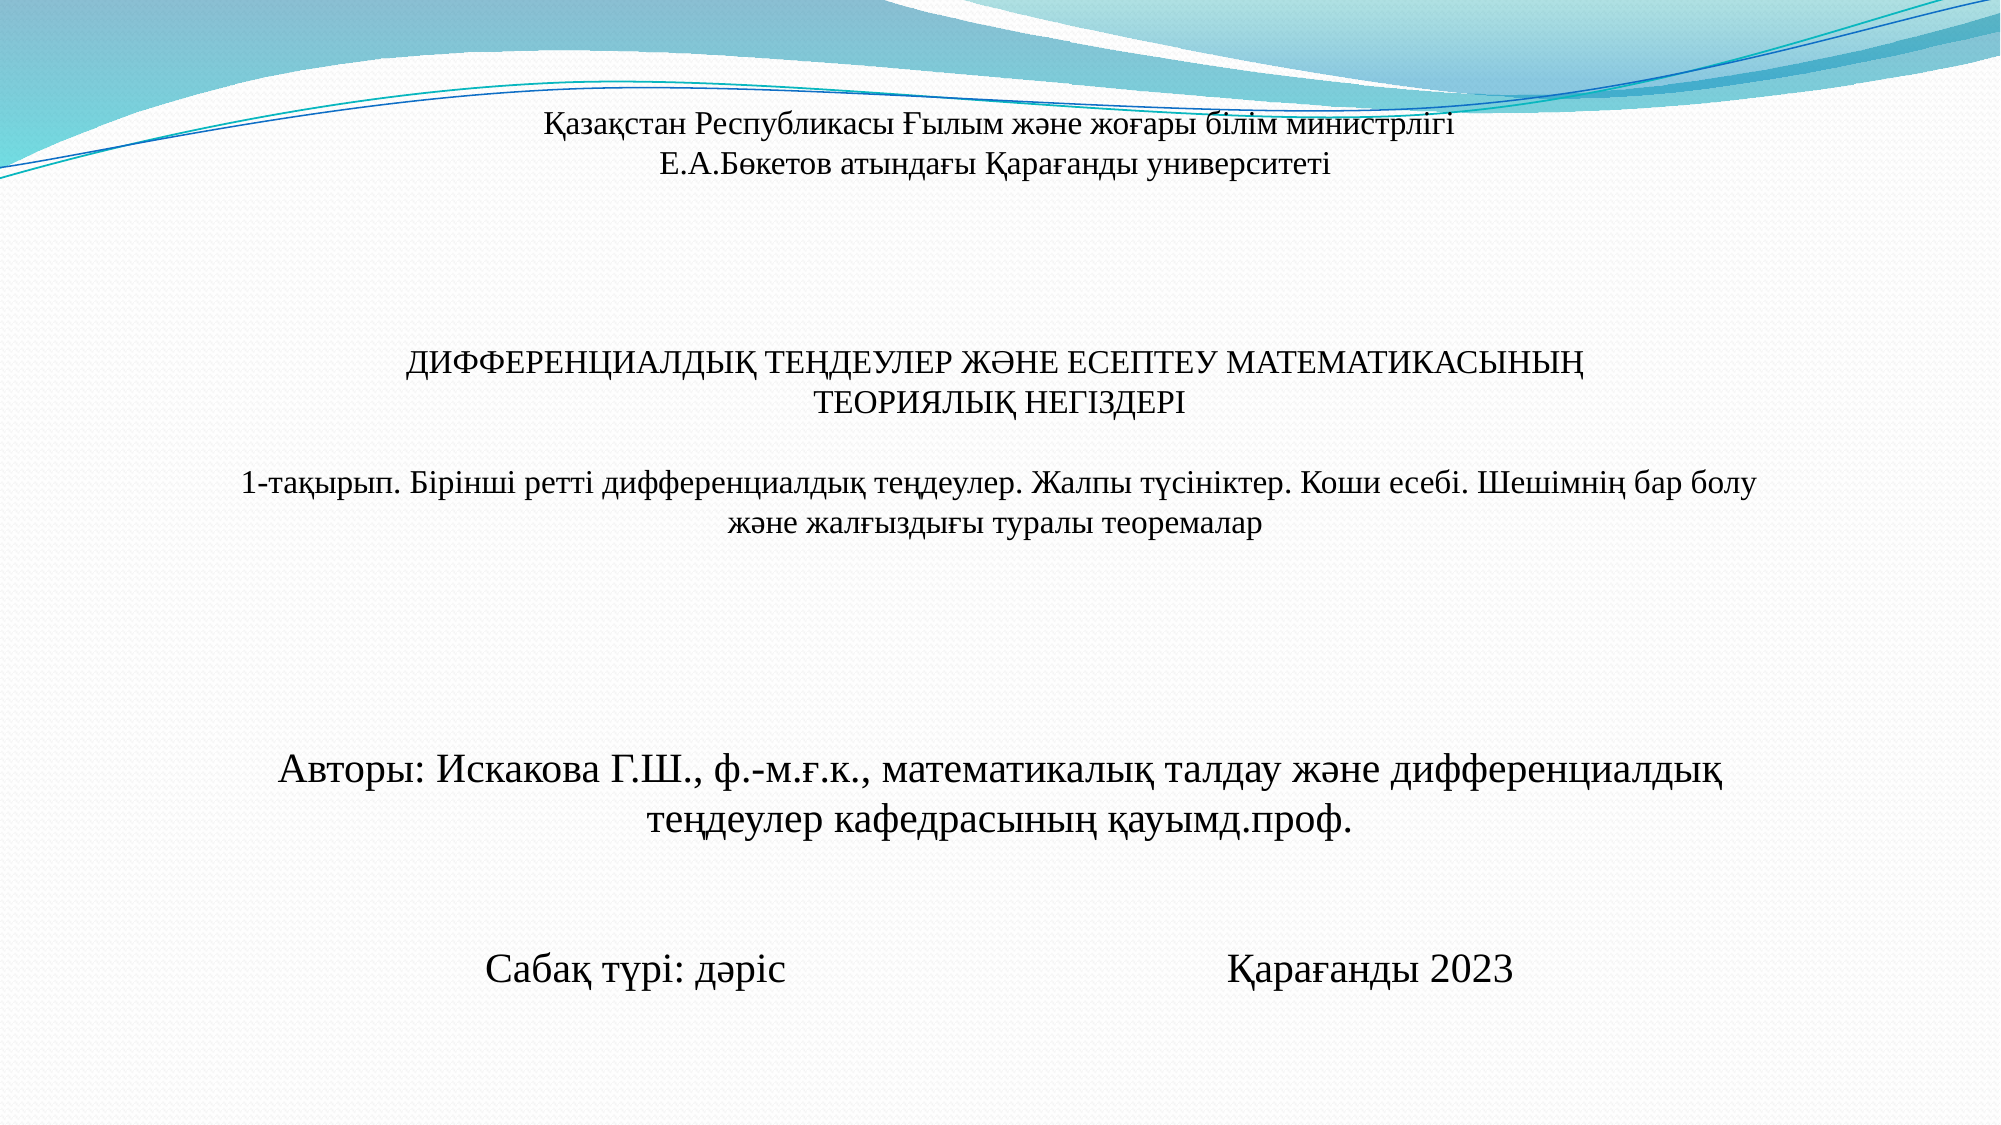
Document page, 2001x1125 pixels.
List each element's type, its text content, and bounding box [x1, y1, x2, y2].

text_box Қазақстан Республикасы Ғылым және жоғары білім министрлігі Е.А.Бөкетов атындағы Қарағанды университеті ДИФФЕРЕНЦИАЛДЫҚ ТЕҢДЕУЛЕР ЖӘНЕ ЕСЕПТЕУ МАТЕМАТИКАСЫНЫҢ ТЕОРИЯЛЫҚ НЕГІЗДЕРІ 1-тақырып. Бірінші ретті дифференциалдық теңдеулер. Жалпы түсініктер. Коши есебі. Шешімнің бар болу және жалғыздығы туралы теоремалар Авторы: Искакова Г.Ш., ф.-м.ғ.к., математикалық талдау және дифференциалдық теңдеулер кафедрасының қауымд.проф. Сабақ түрі: дәріс Қарағанды 2023 [203, 93, 1797, 998]
